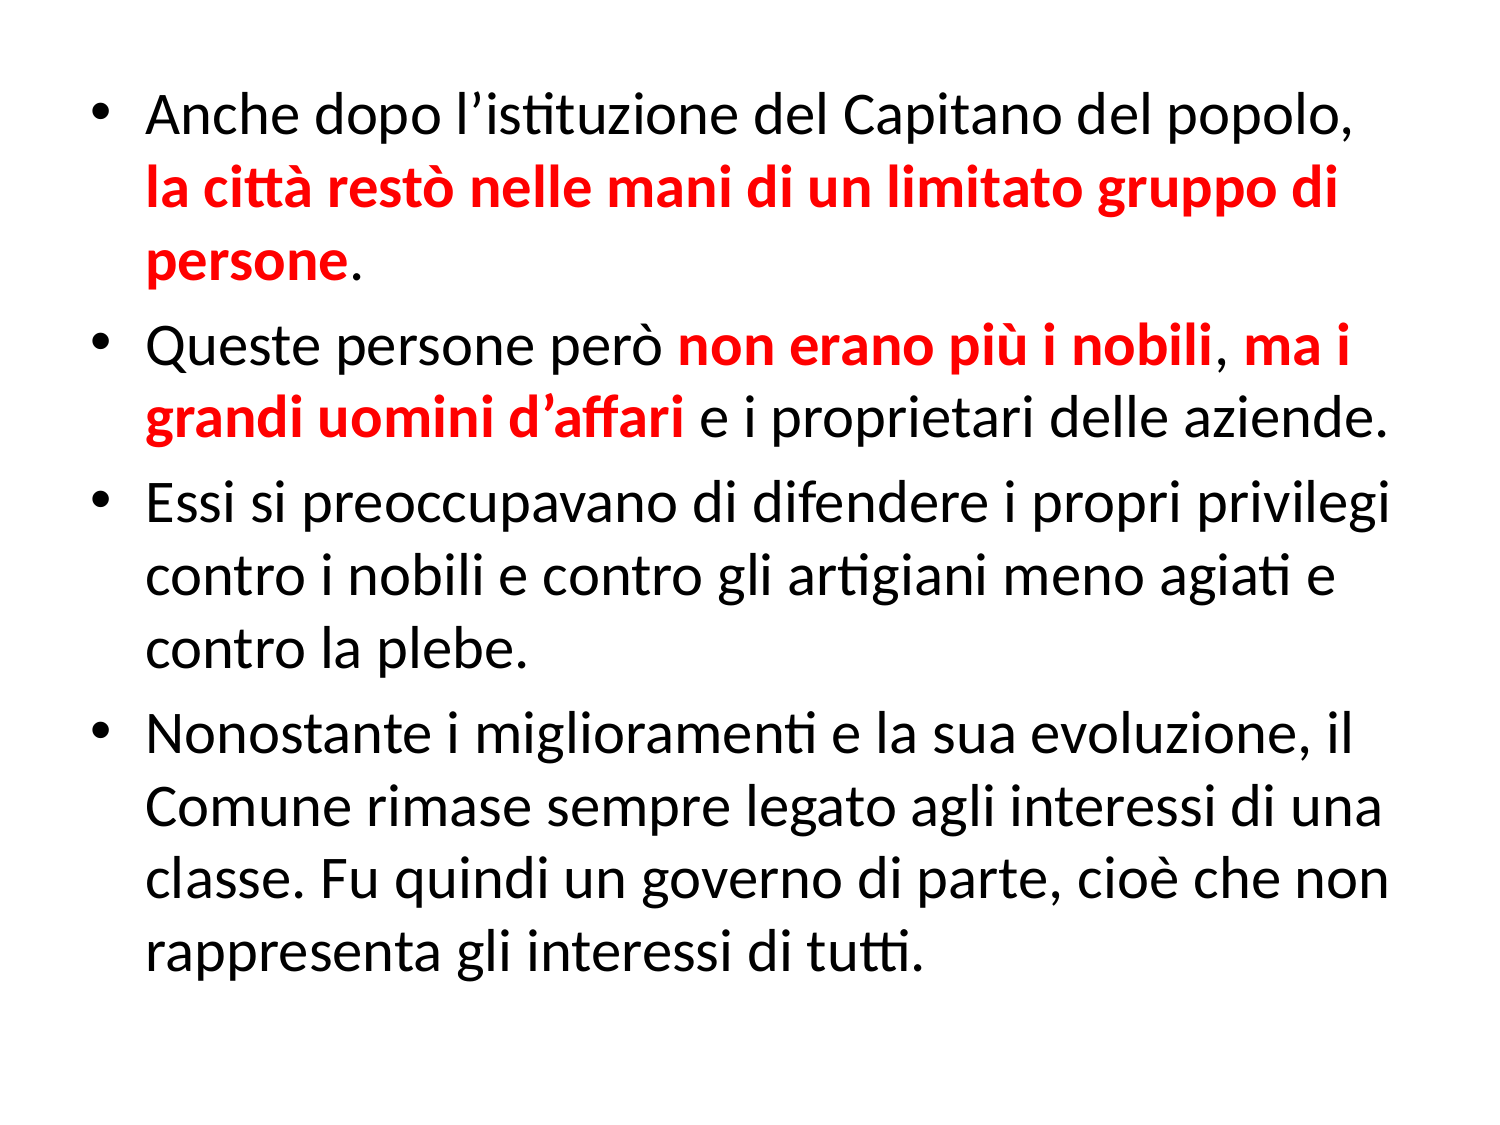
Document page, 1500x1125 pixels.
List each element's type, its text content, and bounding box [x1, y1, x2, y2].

list Anche dopo l’istituzione del Capitano del popolo, la città restò nelle mani di un limitato gruppo di persone. Queste persone però non erano più i nobili, ma i grandi uomini d’affari e i proprietari delle aziende. Essi si preoccupavano di difendere i propri privilegi contro i nobili e contro gli artigiani meno agiati e contro la plebe. Nonostante i miglioramenti e la sua evoluzione, il Comune rimase sempre legato agli interessi di una classe. Fu quindi un governo di parte, cioè che non rappresenta gli interessi di tutti. [75, 66, 1425, 1005]
